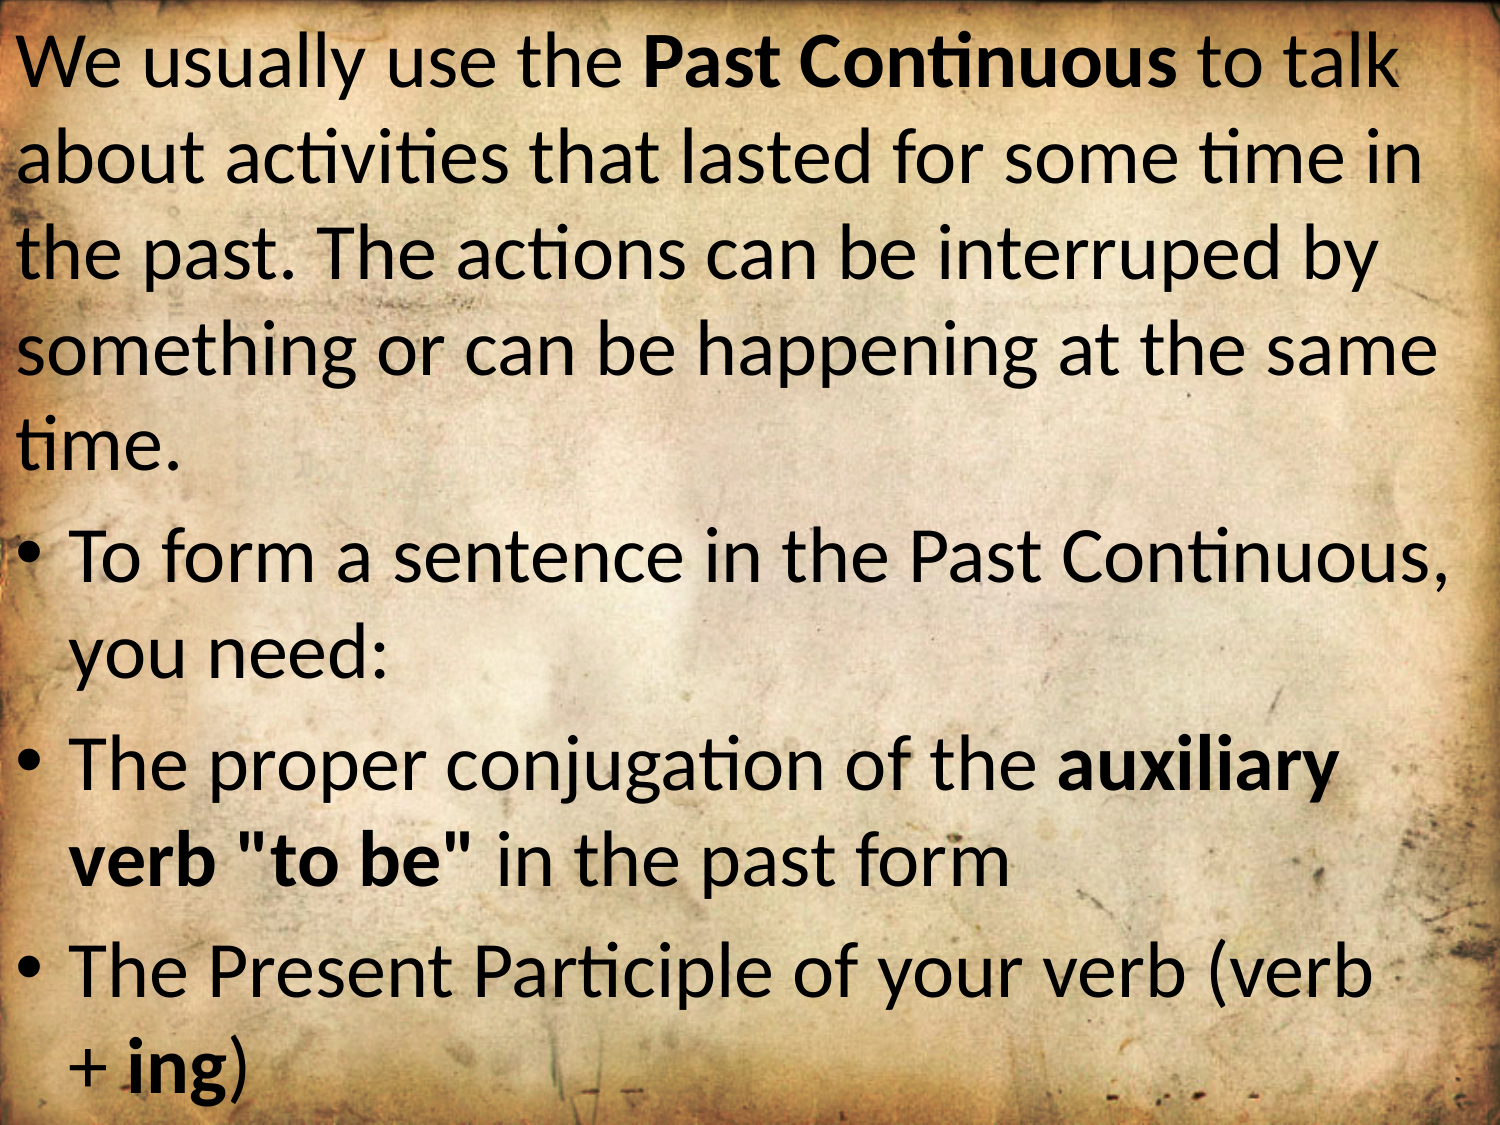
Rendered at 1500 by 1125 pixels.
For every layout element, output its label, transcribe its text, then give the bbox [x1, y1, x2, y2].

list We usually use the Past Continuous to talk about activities that lasted for some time in the past. The actions can be interruped by something or can be happening at the same time. To form a sentence in the Past Continuous, you need: The proper conjugation of the auxiliary verb "to be" in the past form The Present Participle of your verb (verb + ing) [0, 0, 1500, 1125]
